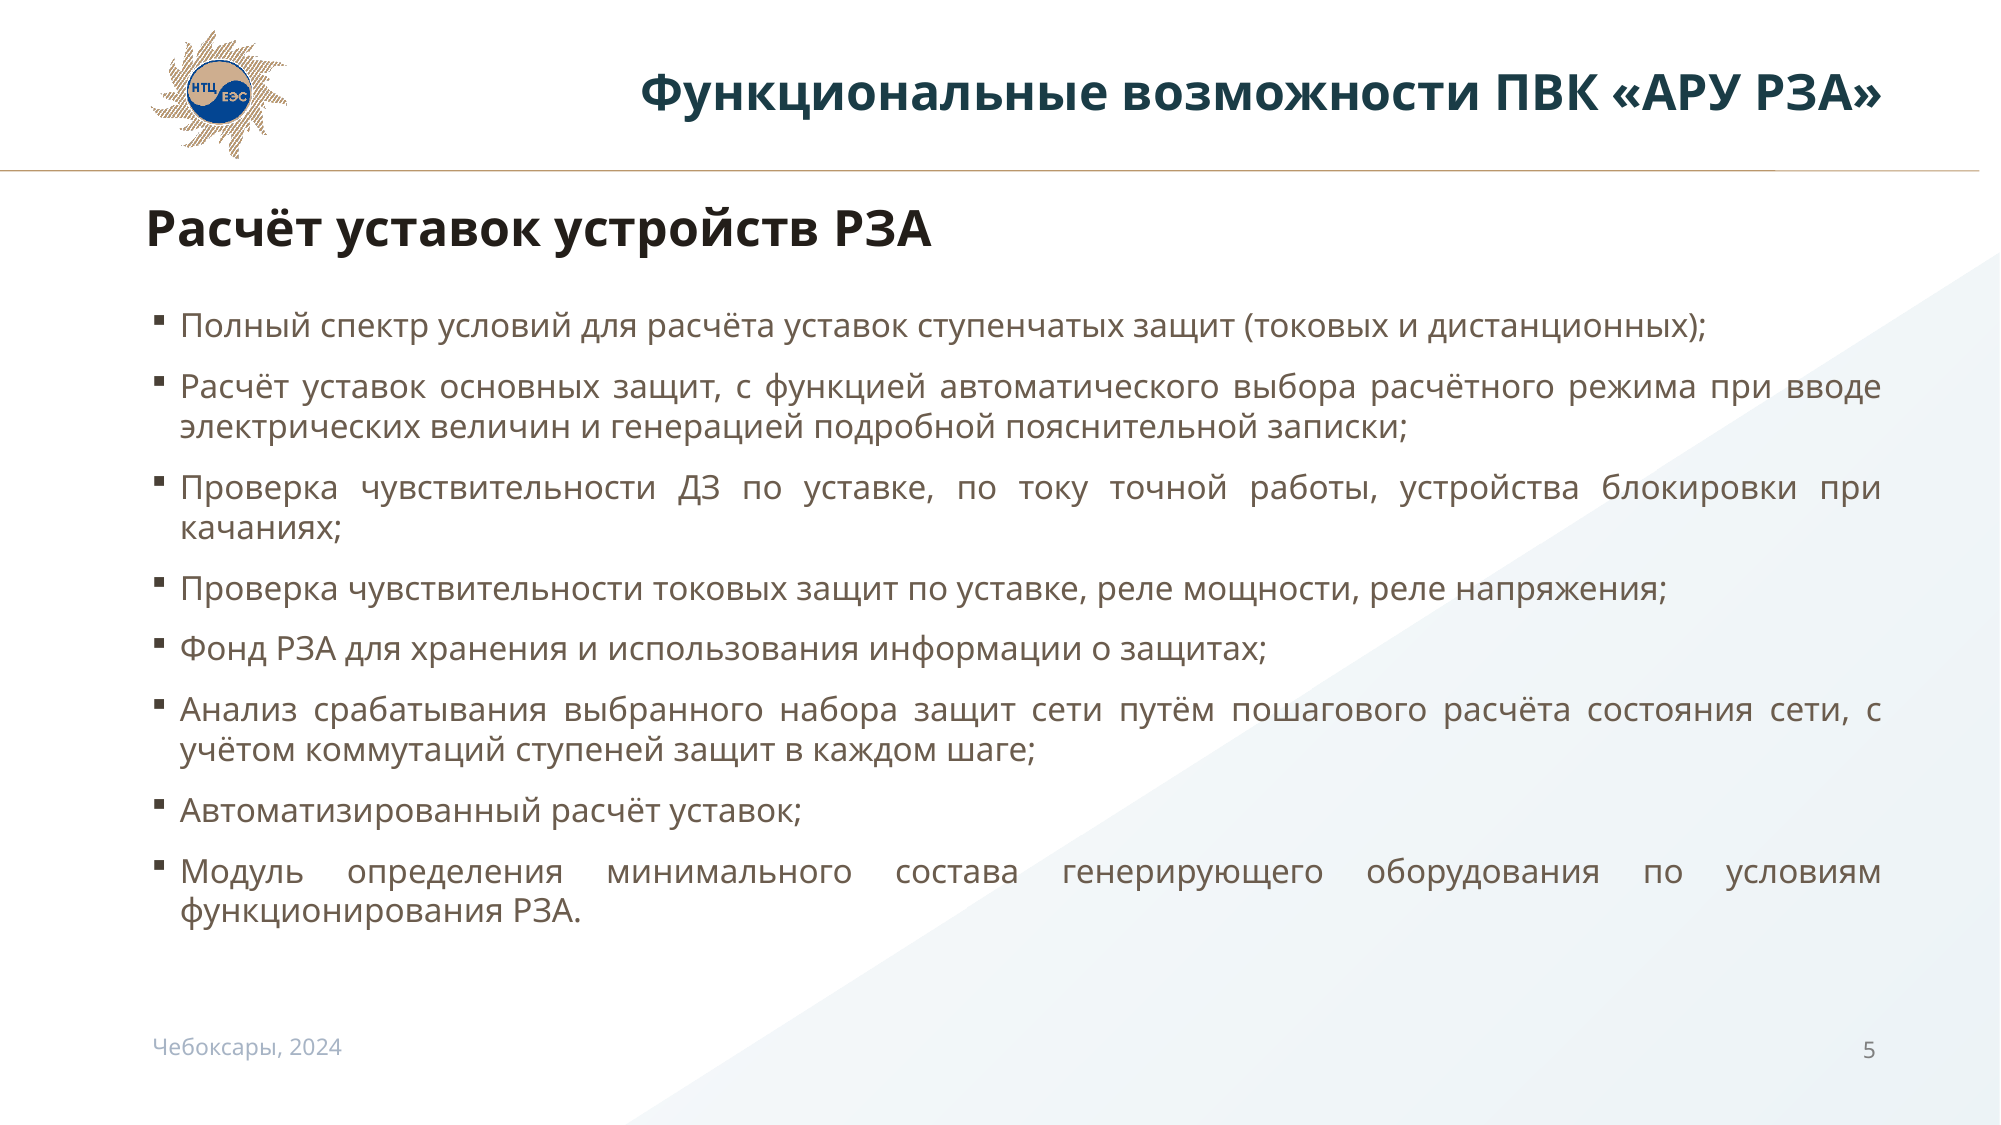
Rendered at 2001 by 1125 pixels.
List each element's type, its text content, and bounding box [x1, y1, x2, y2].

text_box Функциональные возможности ПВК «АРУ РЗА» [518, 54, 1885, 128]
title Расчёт уставок устройств РЗА [145, 196, 1870, 274]
list Полный спектр условий для расчёта уставок ступенчатых защит (токовых и дистанционных); Расчёт уставок основных защит, с функцией автоматического выбора расчётного режима при вводе электрических величин и генерацией подробной пояснительной записки; Проверка чувствительности ДЗ по уставке, по току точной работы, устройства блокировки при качаниях; Проверка чувствительности токовых защит по уставке, реле мощности, реле напряжения; Фонд РЗА для хранения и использования информации о защитах; Анализ срабатывания выбранного набора защит сети путём пошагового расчёта состояния сети, с учётом коммутаций ступеней защит в каждом шаге; Автоматизированный расчёт уставок; Модуль определения минимального состава генерирующего оборудования по условиям функционирования РЗА. [151, 304, 1885, 950]
text_box Чебоксары, 2024 [152, 1031, 832, 1070]
slide_number 5 [1685, 1031, 1877, 1071]
picture [149, 28, 287, 162]
